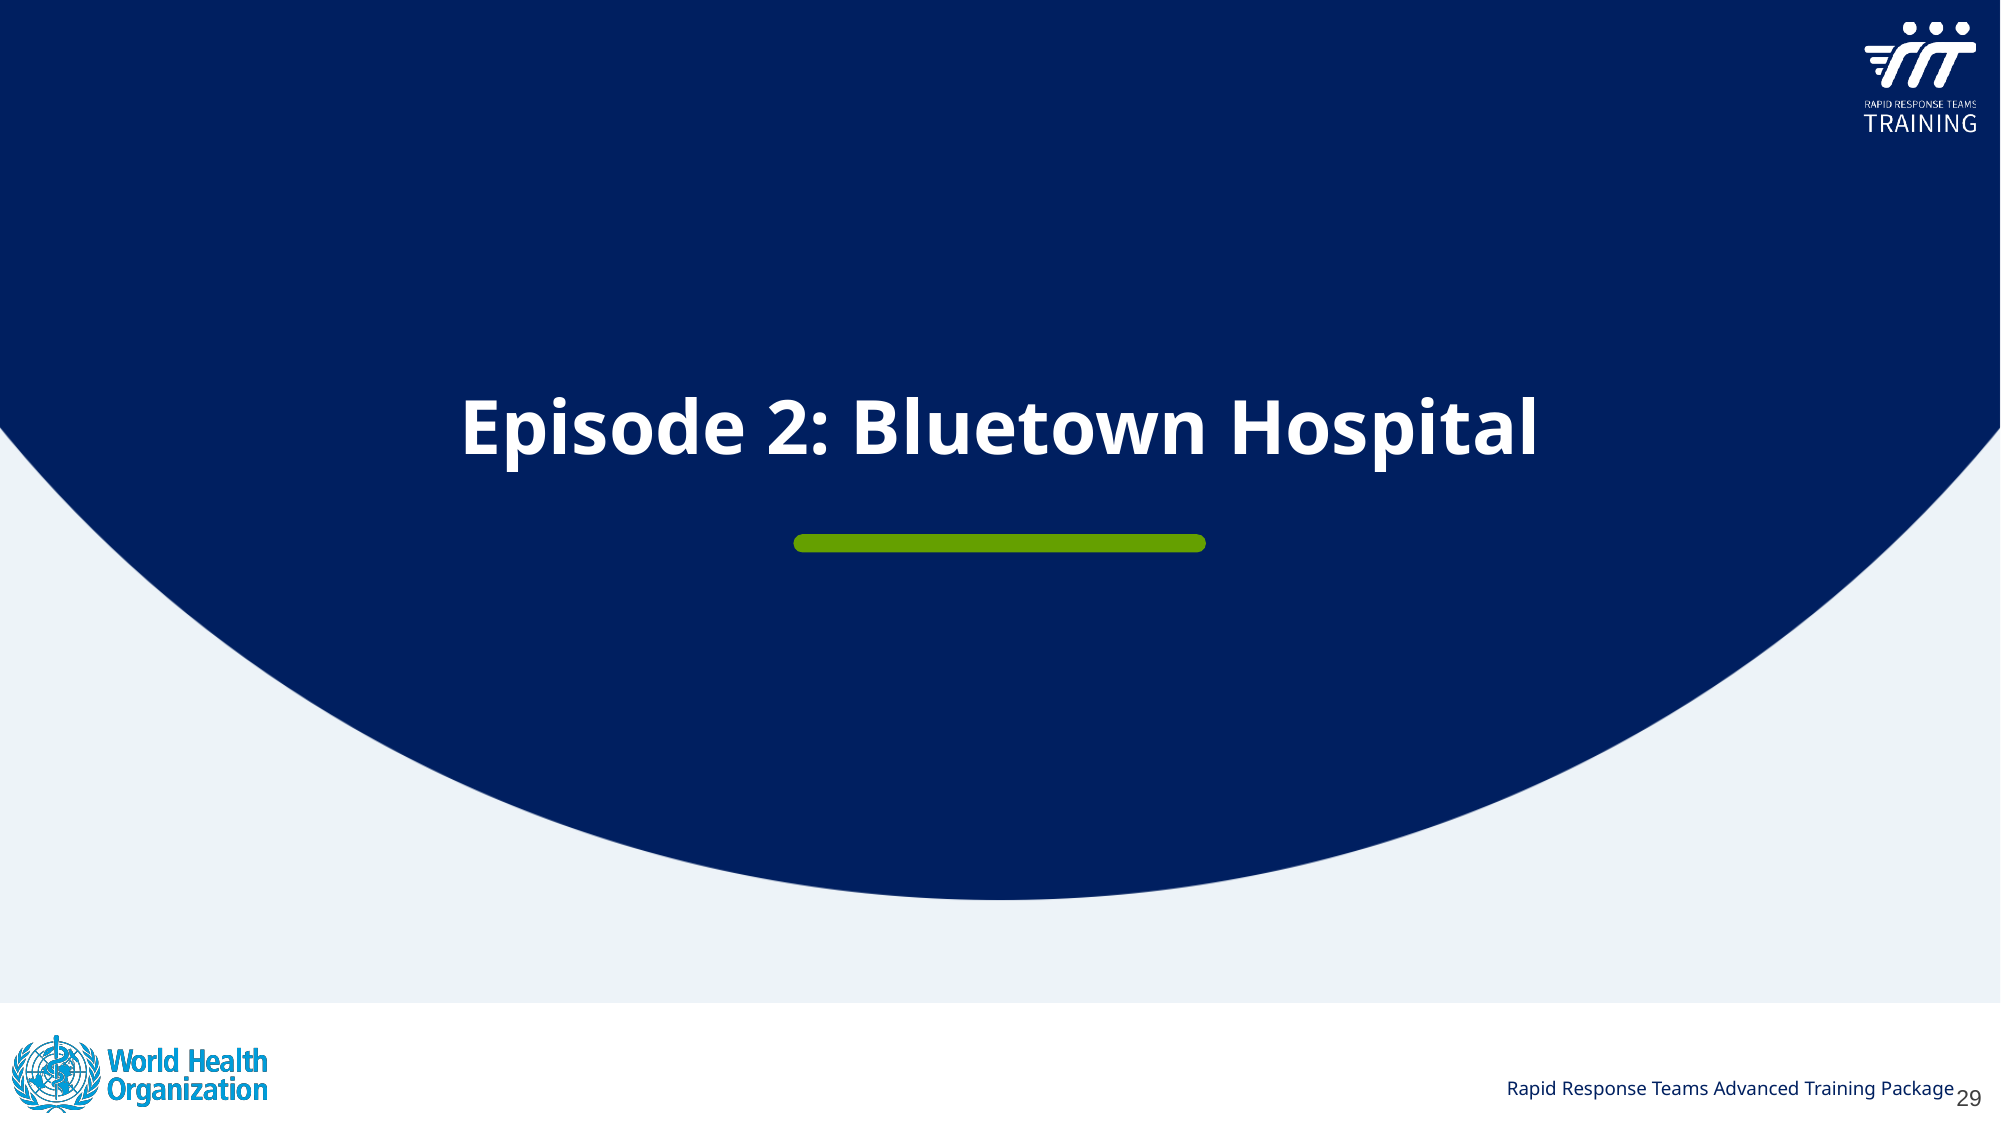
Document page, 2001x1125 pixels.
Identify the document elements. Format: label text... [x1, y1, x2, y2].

picture [40, 1062, 47, 1070]
picture [12, 1083, 48, 1113]
picture [30, 1083, 37, 1091]
picture [71, 1053, 90, 1091]
picture [22, 1062, 26, 1077]
picture [46, 1056, 54, 1062]
list Episode 2: Bluetown Hospital [68, 276, 1932, 585]
picture [36, 1088, 78, 1105]
picture [50, 1108, 62, 1113]
picture [59, 1035, 267, 1113]
picture [24, 1054, 36, 1087]
picture [34, 1054, 43, 1078]
picture [12, 1035, 54, 1068]
picture [0, 0, 2001, 1003]
